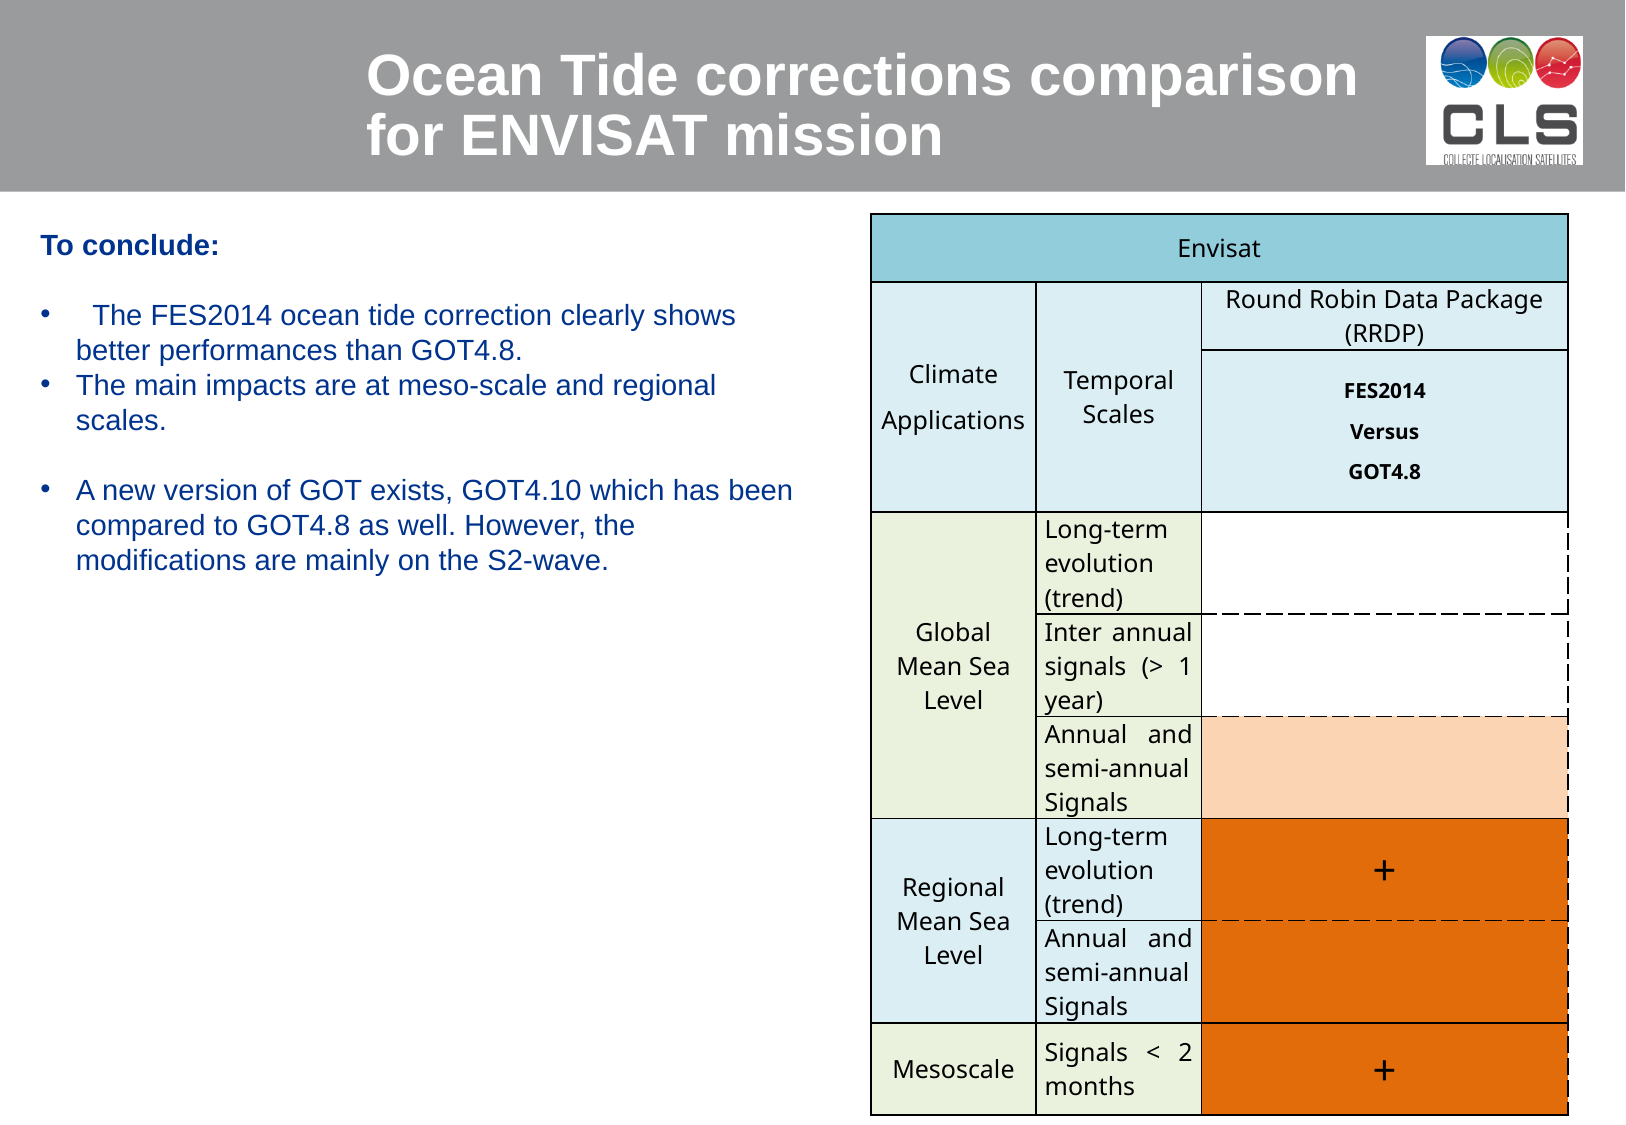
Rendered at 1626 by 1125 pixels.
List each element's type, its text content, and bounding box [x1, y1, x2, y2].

table_cell Climate Applications [872, 283, 1035, 511]
table_cell + [1202, 819, 1568, 921]
table_cell Round Robin Data Package (RRDP) [1202, 283, 1567, 349]
table_cell + [1202, 1024, 1568, 1114]
table_cell Regional Mean Sea Level [872, 819, 1035, 1022]
table_cell [1202, 716, 1568, 818]
table_cell Long-term evolution (trend) [1037, 819, 1201, 920]
table_cell FES2014 Versus GOT4.8 [1202, 351, 1567, 511]
table_cell Inter annual signals (> 1 year) [1037, 615, 1201, 716]
table_cell Annual and semi-annual Signals [1037, 921, 1201, 1022]
table_cell [1202, 513, 1568, 614]
table_cell [1202, 614, 1568, 716]
table_header Envisat [872, 215, 1567, 281]
table_cell Temporal Scales [1037, 283, 1201, 511]
table_cell Mesoscale [872, 1024, 1035, 1114]
text_box Ocean Tide corrections comparison for ENVISAT mission [351, 40, 1444, 172]
table_cell Annual and semi-annual Signals [1037, 717, 1201, 818]
table_cell Long-term evolution (trend) [1037, 513, 1201, 613]
table_cell Global Mean Sea Level [872, 513, 1035, 818]
text_box To conclude: The FES2014 ocean tide correction clearly shows better performances than GOT4.8. The main impacts are at meso-scale and regional scales. A new version of GOT exists, GOT4.10 which has been compared to GOT4.8 as well. However, the modifications are mainly on the S2-wave. [25, 219, 820, 1104]
picture [1426, 36, 1583, 165]
table_cell [1202, 921, 1568, 1022]
table_cell Signals < 2 months [1037, 1024, 1201, 1114]
